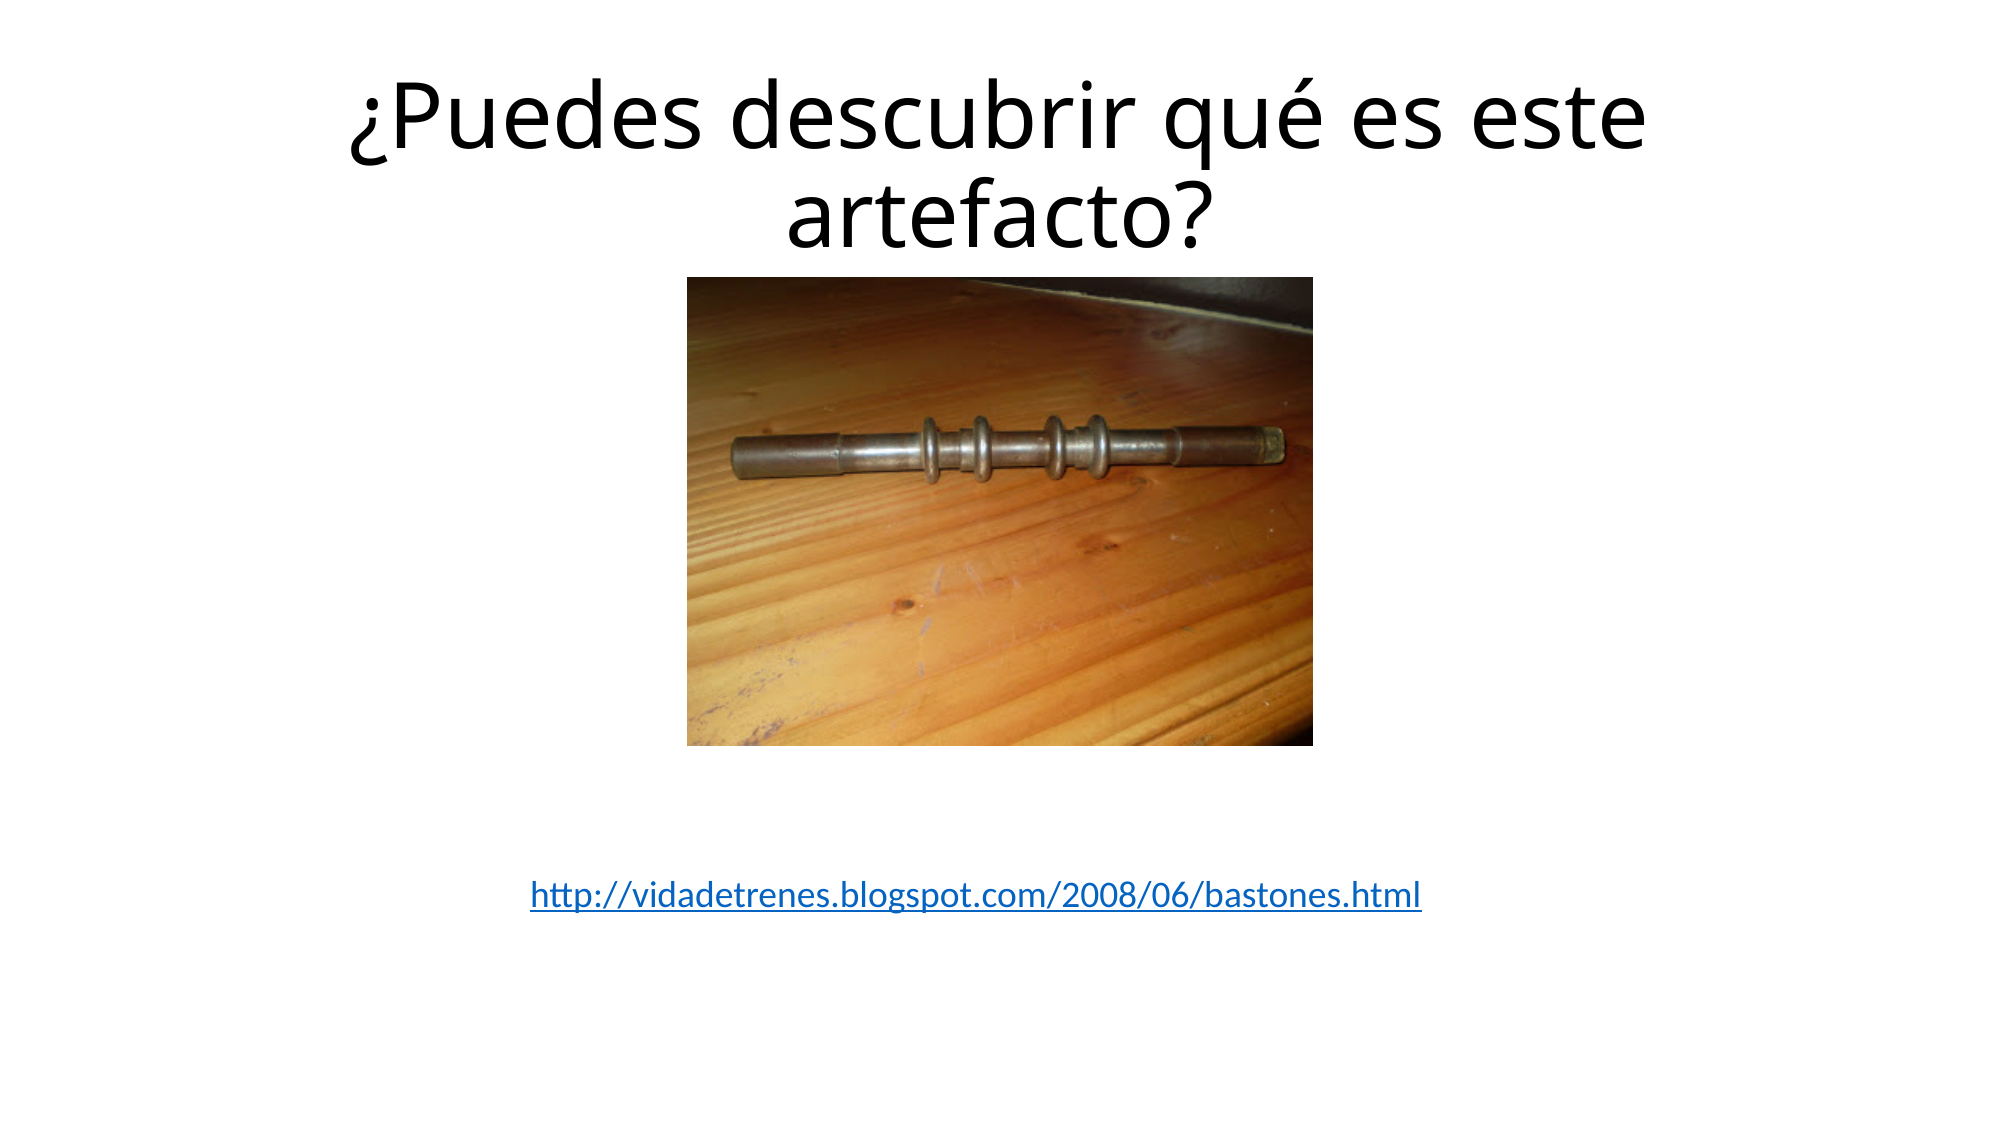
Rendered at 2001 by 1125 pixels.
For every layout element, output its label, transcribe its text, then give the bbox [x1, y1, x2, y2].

text_box http://vidadetrenes.blogspot.com/2008/06/bastones.html [491, 862, 1461, 923]
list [687, 277, 1313, 747]
title ¿Puedes descubrir qué es este artefacto? [137, 59, 1863, 278]
